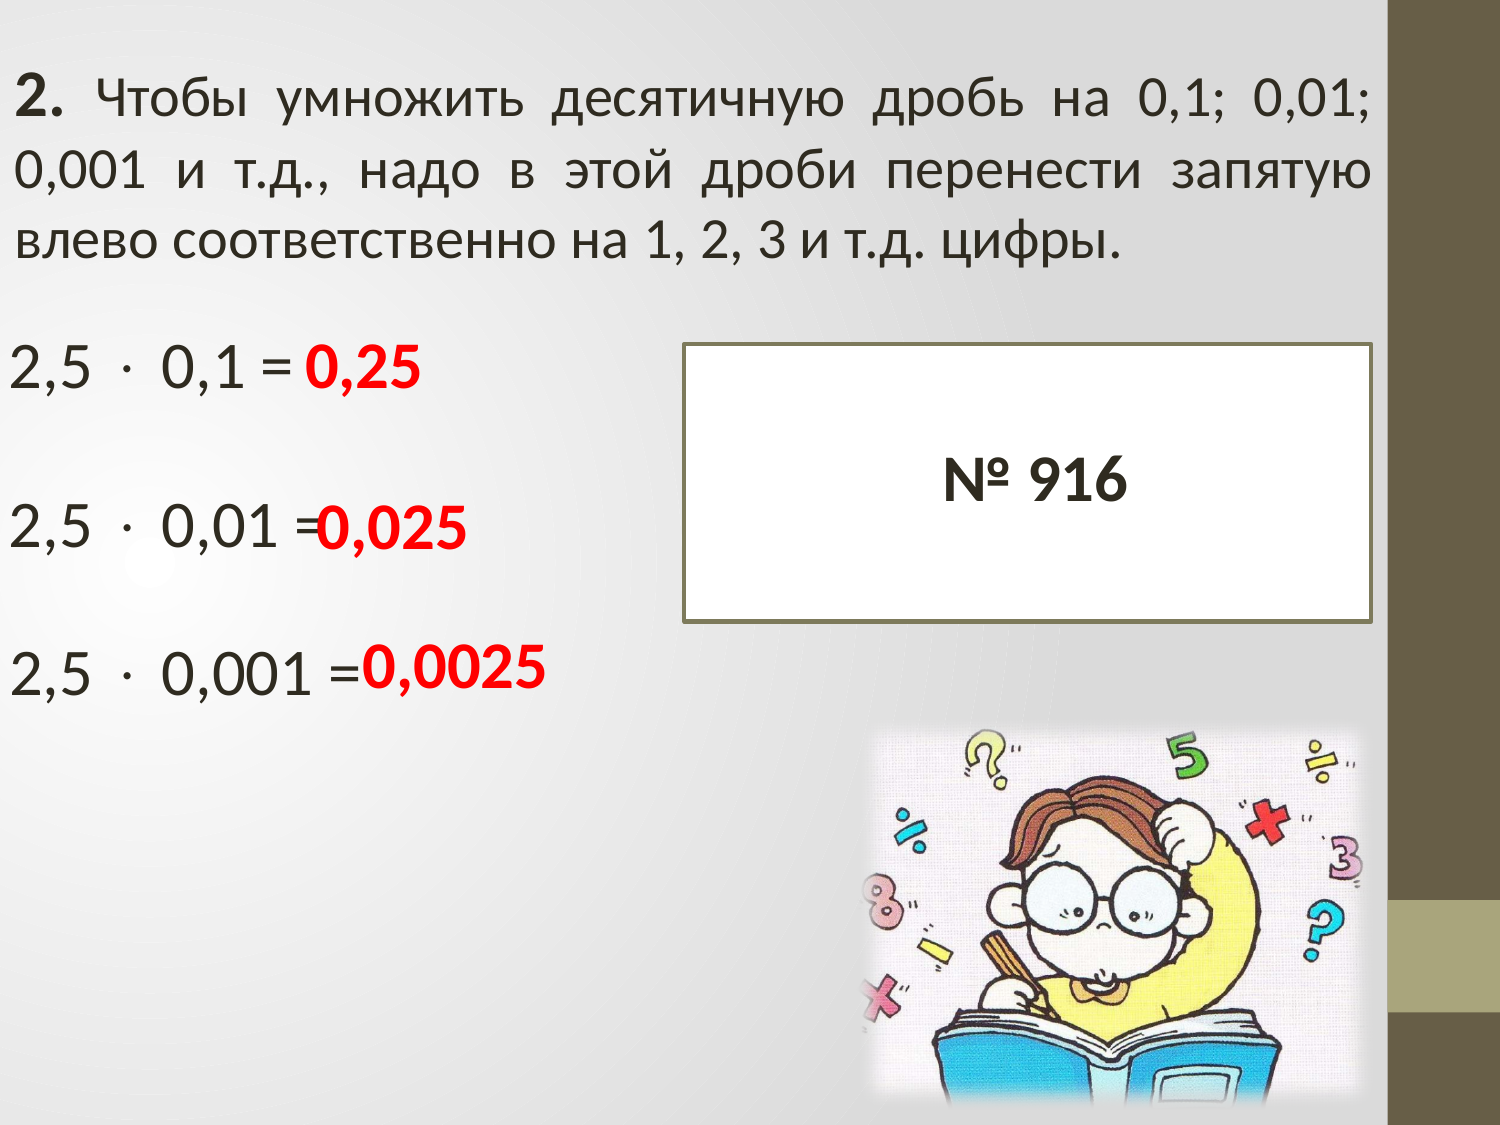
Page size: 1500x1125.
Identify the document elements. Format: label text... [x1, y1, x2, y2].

text_box 2,5  0,01 = [0, 473, 358, 568]
text_box 2,5  0,001 = [0, 621, 392, 717]
text_box 0,0025 [348, 614, 579, 709]
text_box 0,25 [290, 314, 454, 410]
text_box 2. Чтобы умножить десятичную дробь на 0,1; 0,01; 0,001 и т.д., надо в этой дроби перенести запятую влево соответственно на 1, 2, 3 и т.д. цифры. [0, 42, 1388, 278]
text_box 2,5  0,1 = [0, 314, 290, 410]
text_box № 916 [693, 427, 1377, 522]
picture [855, 715, 1378, 1111]
text_box [682, 342, 1373, 624]
text_box 0,025 [302, 475, 500, 571]
